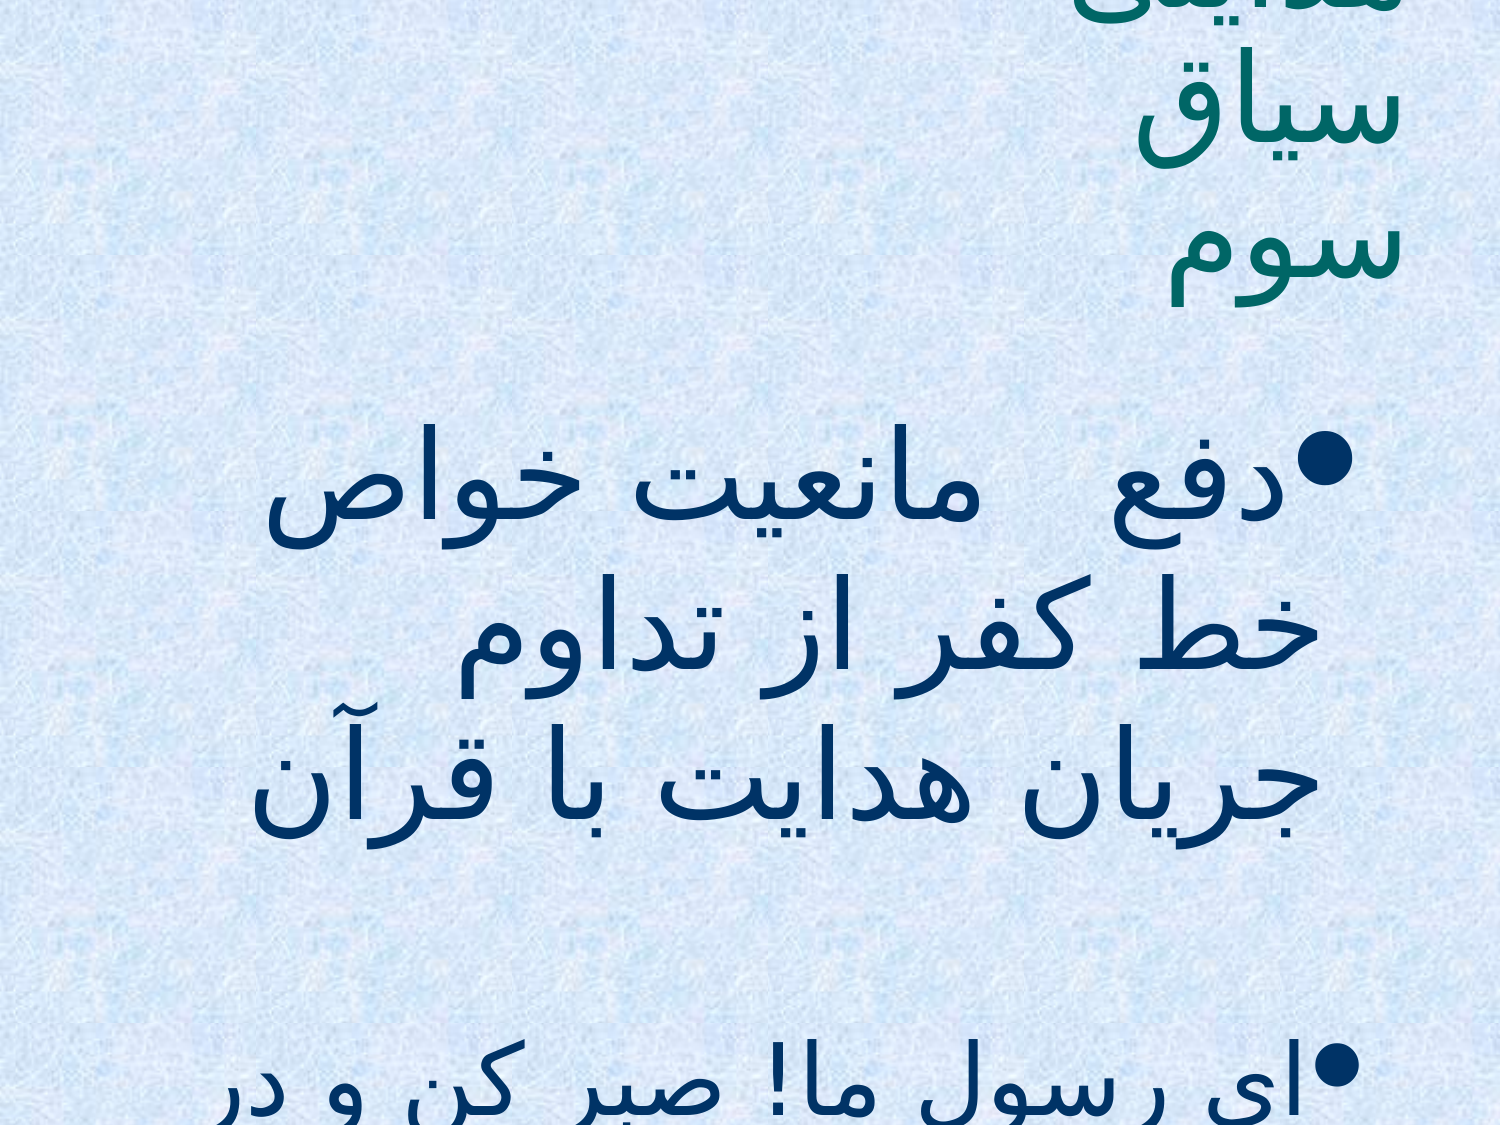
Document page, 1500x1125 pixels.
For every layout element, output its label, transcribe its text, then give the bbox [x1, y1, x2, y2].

title جهت هدایتی سیاق سوم [899, 124, 1426, 313]
picture [0, 0, 1500, 1125]
list دفع مانعیت خواص خط کفر از تداوم جریان هدایت با قرآن ای رسول ما! صبر کن و در برابر تلاش خواص کفر برای مانع شدن از تداوم جریان هدایت، با توکل بر خدا استقامت بورز [137, 387, 1400, 999]
